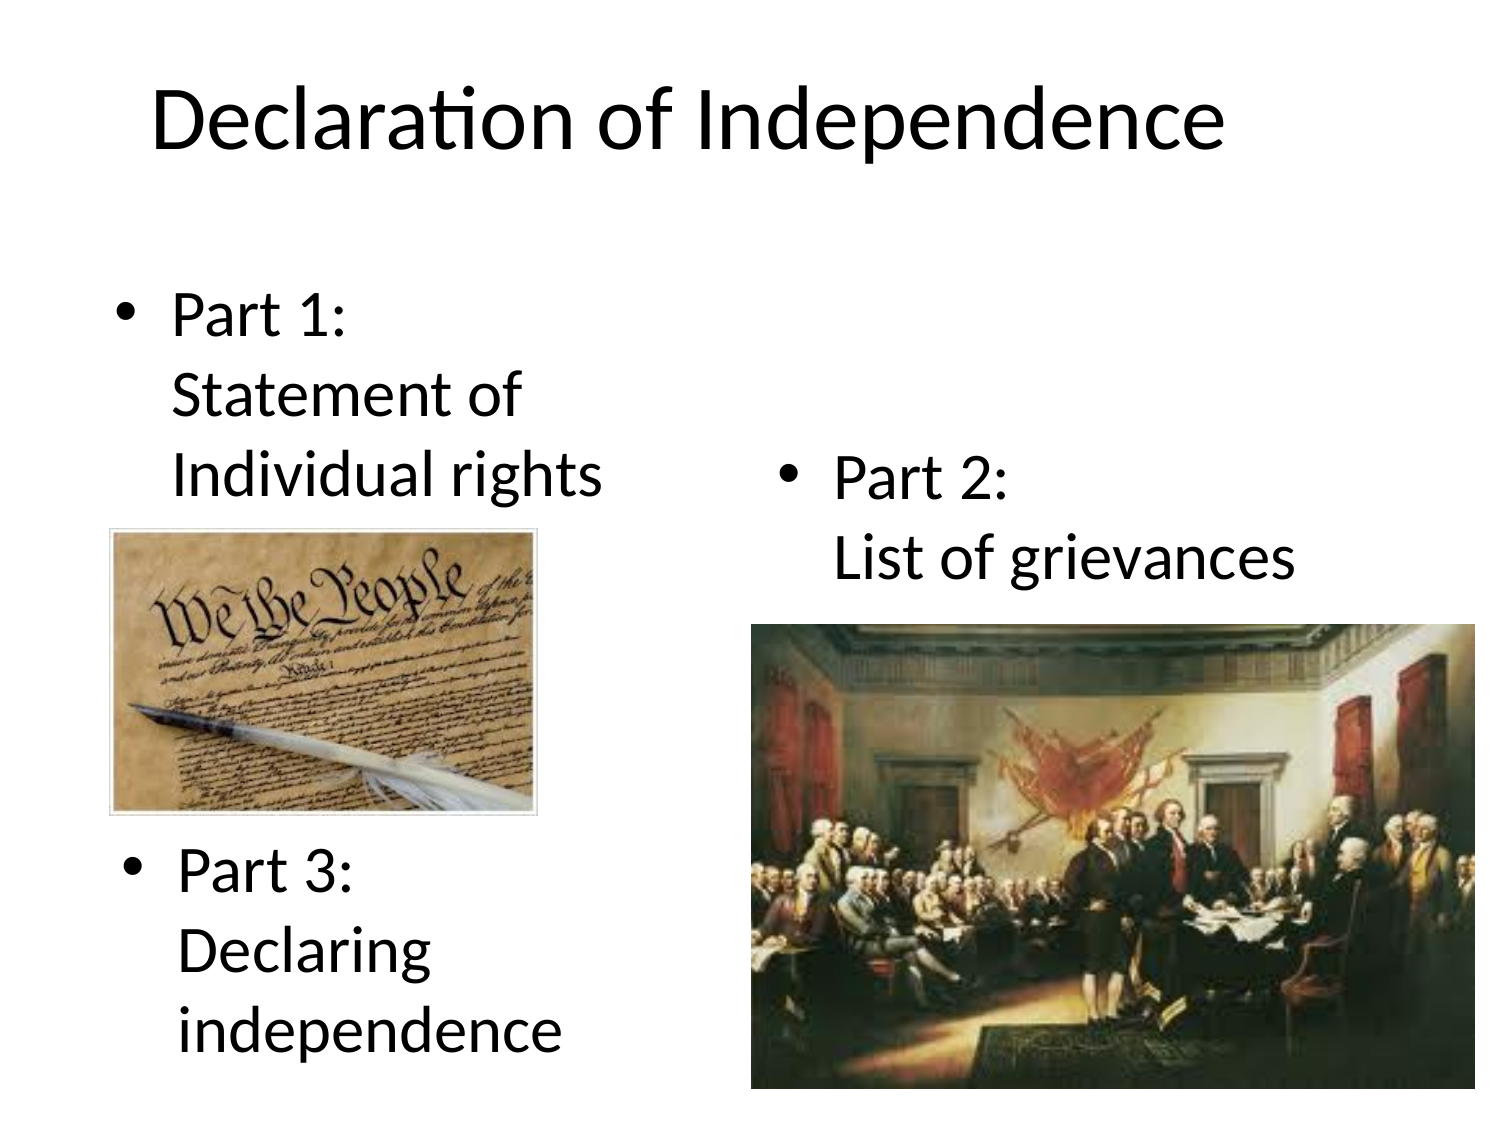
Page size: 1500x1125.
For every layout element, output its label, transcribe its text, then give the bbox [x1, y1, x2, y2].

list Part 1: Statement of Individual rights [99, 262, 738, 588]
text_box Part 3: Declaring independence [106, 817, 744, 1125]
title Declaration of Independence [32, 37, 1347, 188]
picture [109, 528, 538, 817]
text_box Part 2: List of grievances [762, 425, 1400, 623]
picture [751, 624, 1476, 1089]
